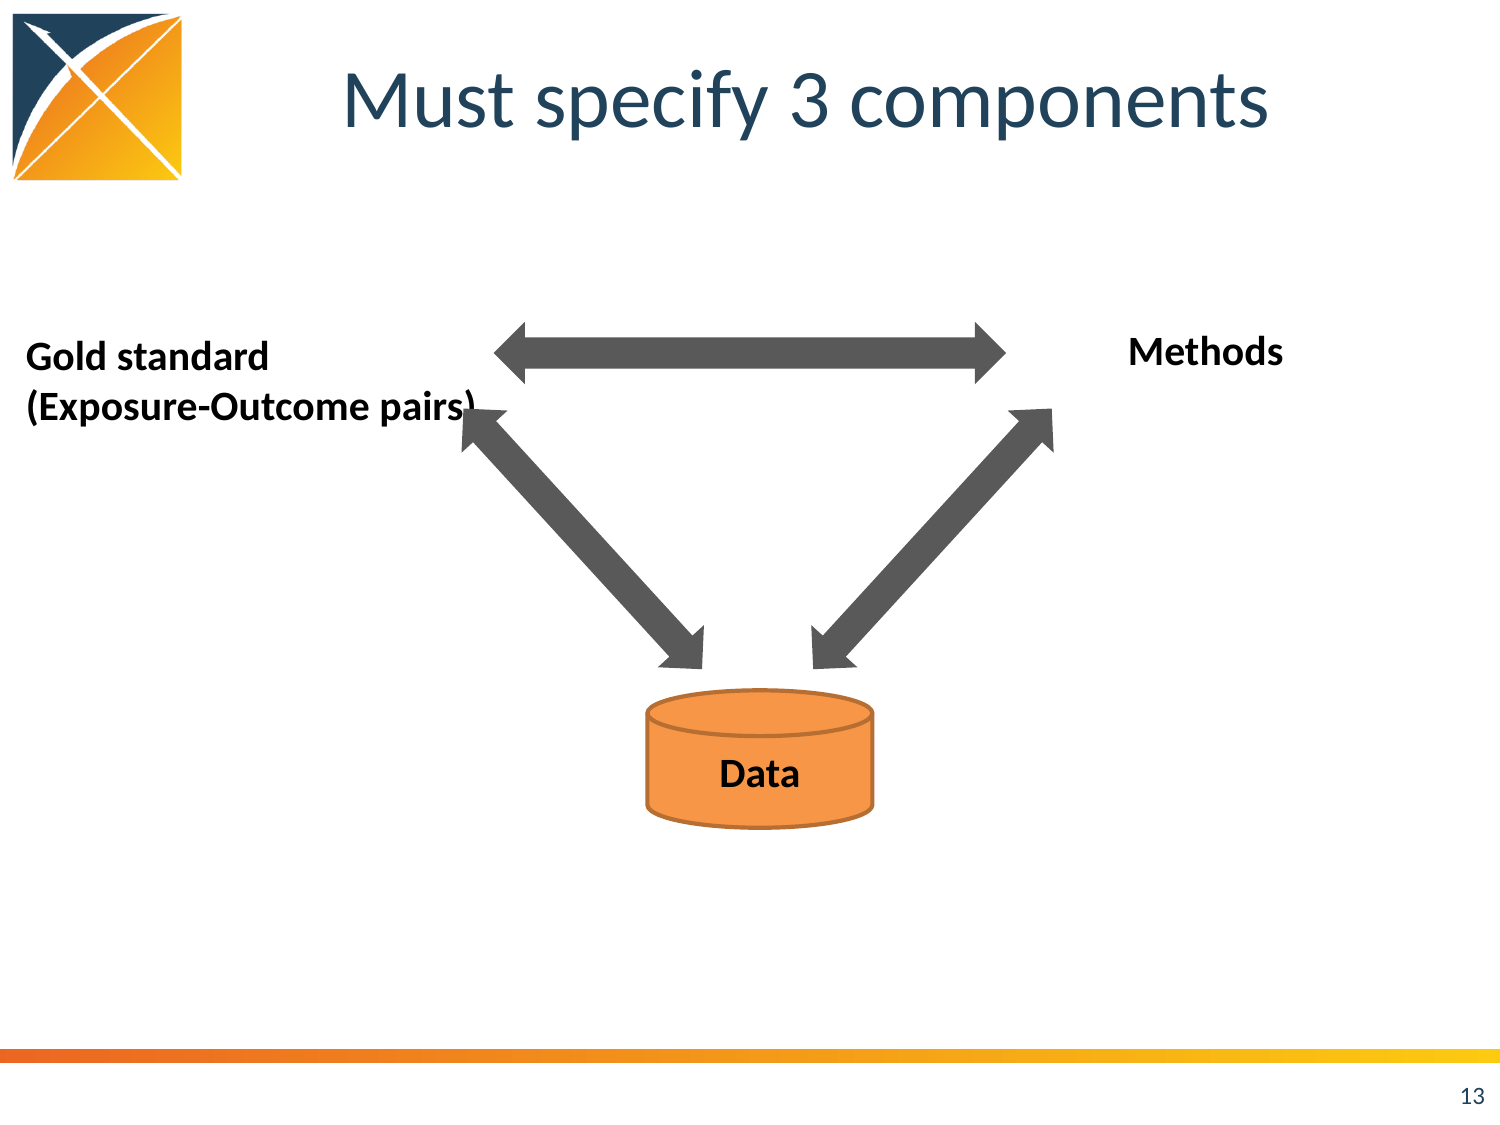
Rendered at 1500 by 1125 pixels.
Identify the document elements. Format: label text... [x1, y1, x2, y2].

title Must specify 3 components [187, 24, 1425, 163]
text_box Methods [1113, 316, 1299, 382]
text_box [491, 319, 1009, 387]
text_box Data [645, 688, 875, 830]
slide_number 13 [1149, 1065, 1500, 1125]
picture [0, 0, 206, 200]
text_box Gold standard (Exposure-Outcome pairs) [10, 321, 492, 437]
text_box [809, 406, 1056, 672]
text_box [459, 406, 707, 672]
